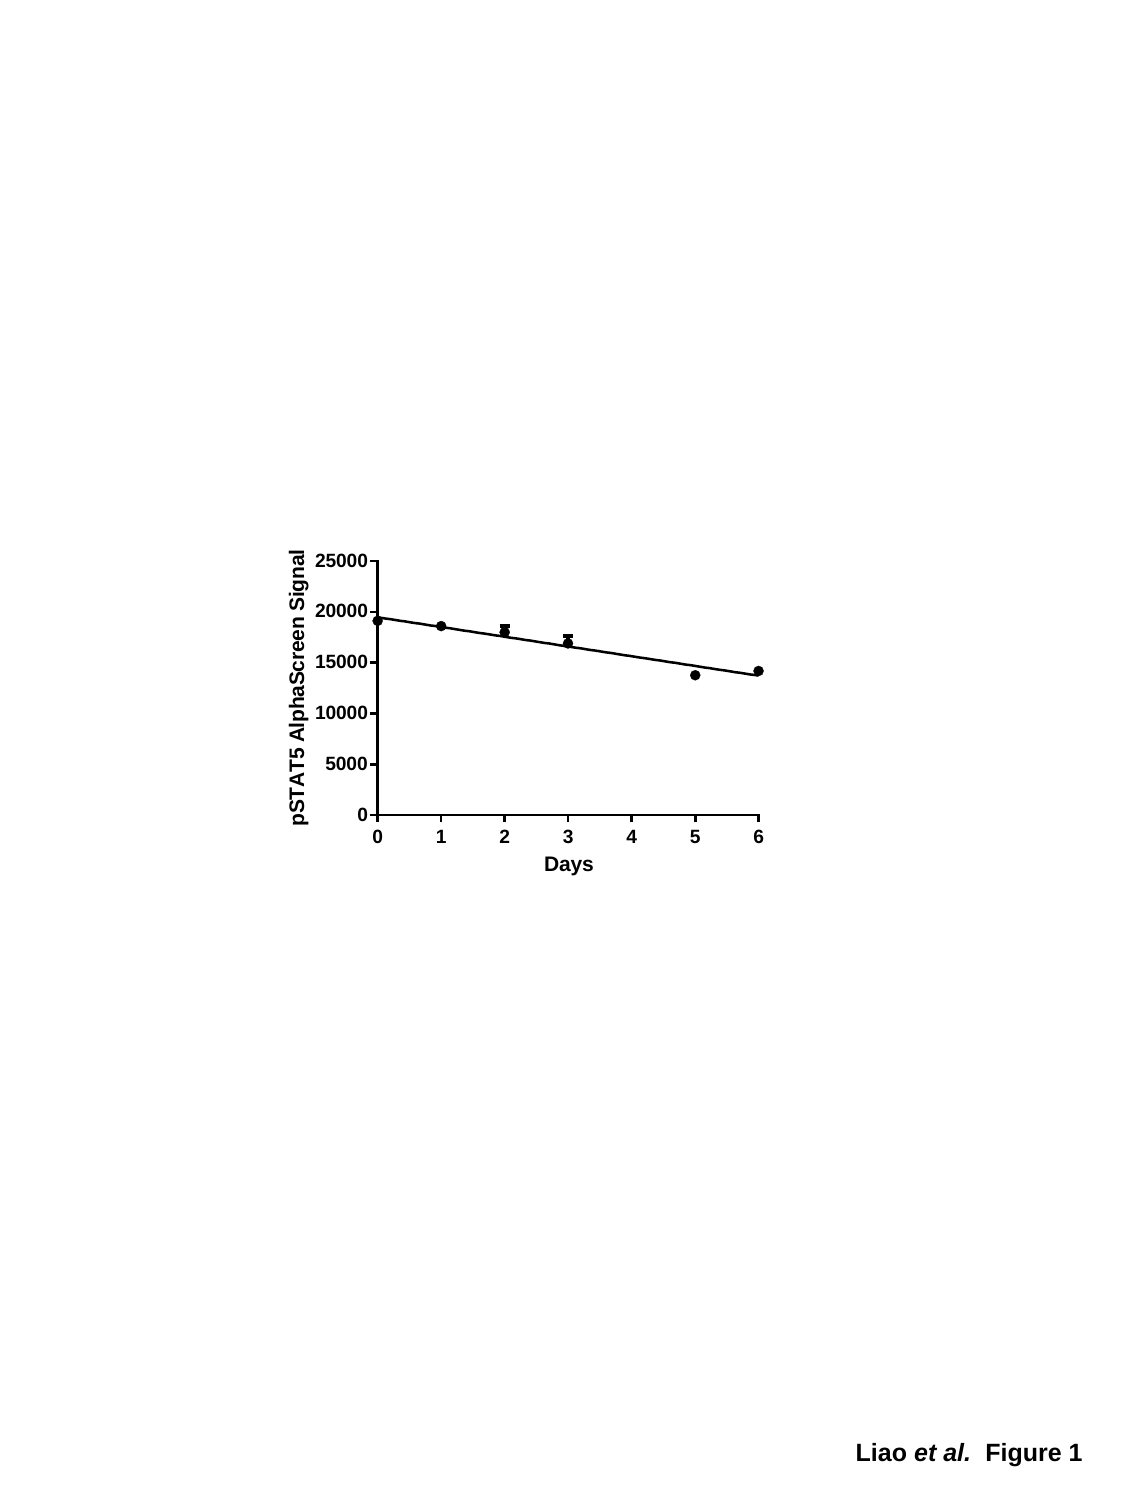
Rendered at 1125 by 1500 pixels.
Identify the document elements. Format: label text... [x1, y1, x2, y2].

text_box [266, 525, 818, 895]
text_box Liao et al. Figure 1 [840, 1428, 1098, 1474]
